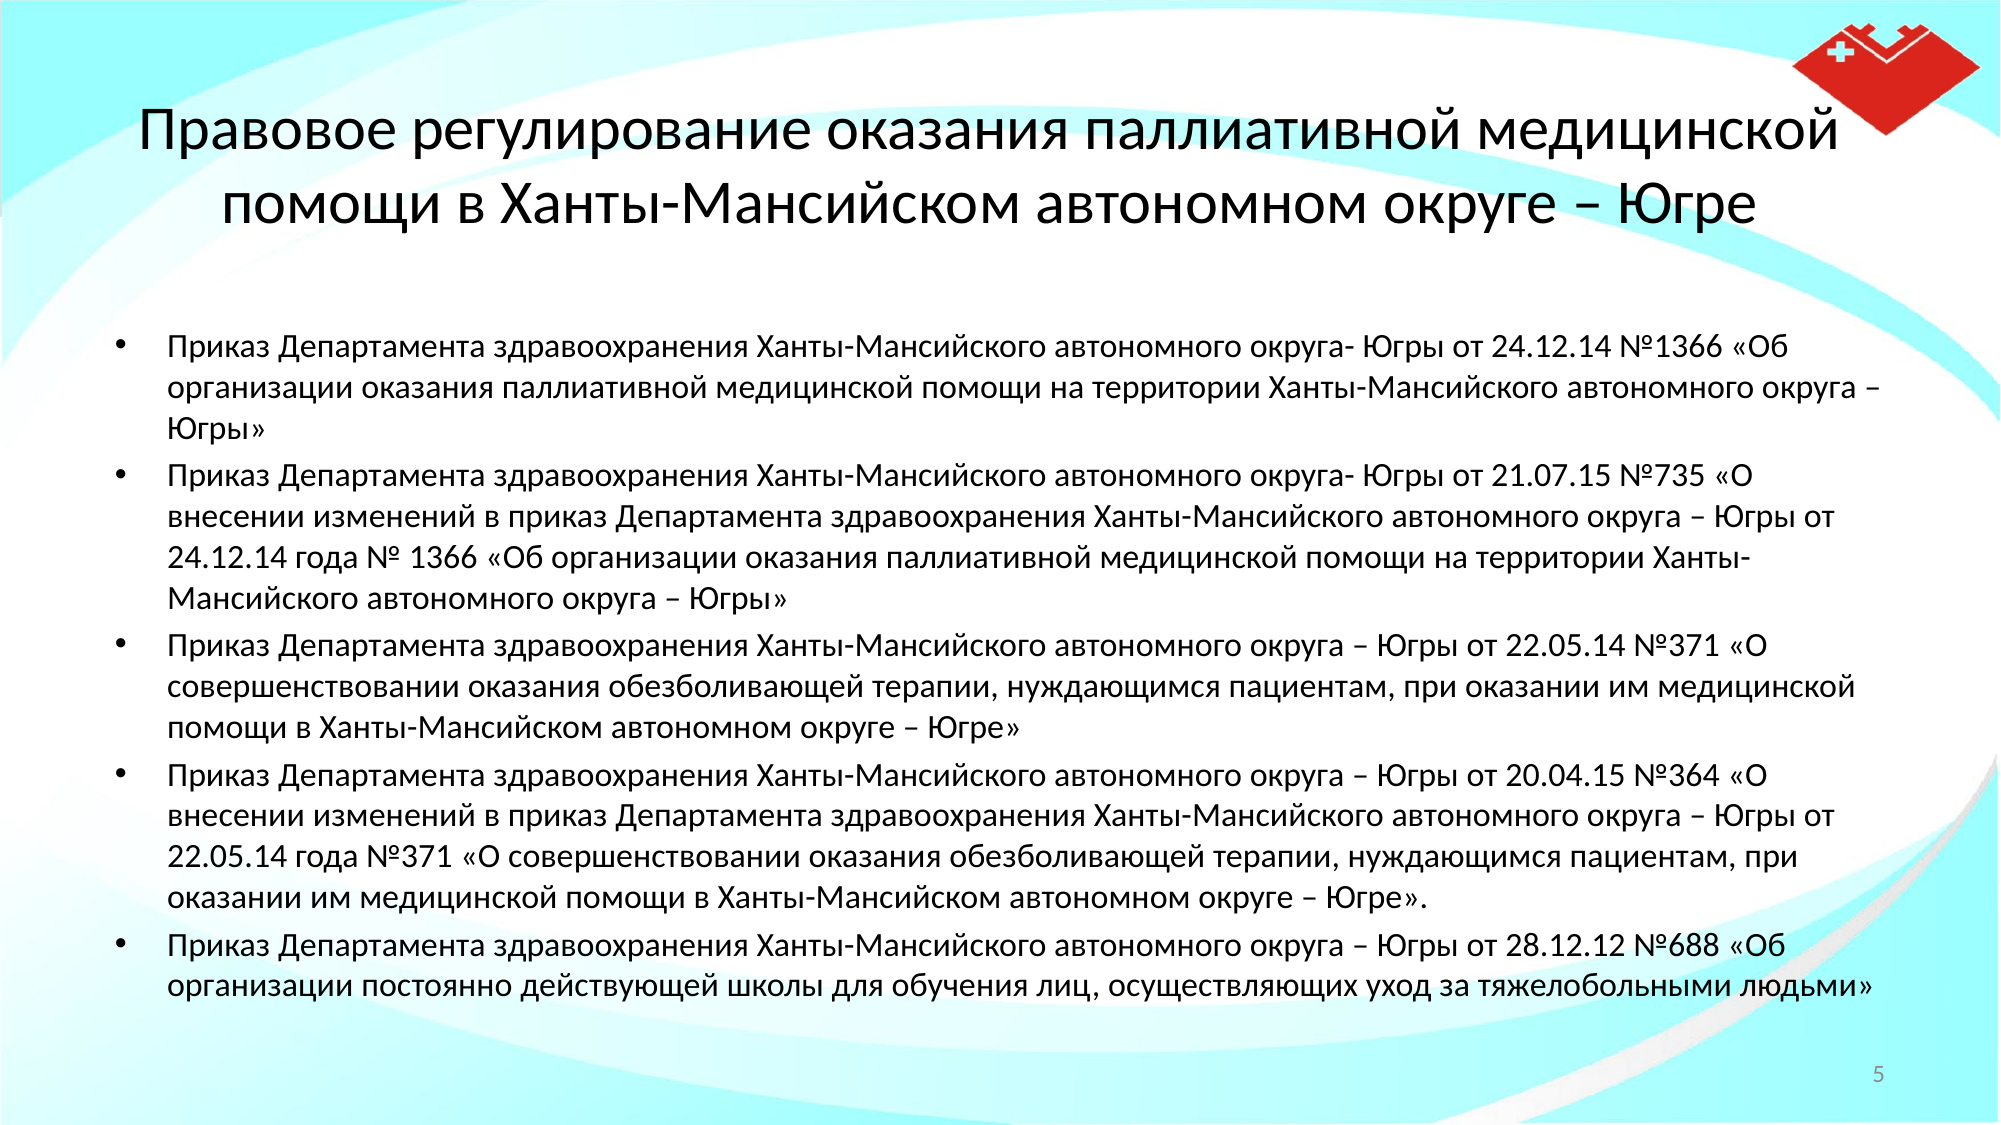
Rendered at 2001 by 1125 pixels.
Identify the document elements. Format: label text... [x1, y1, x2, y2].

title Правовое регулирование оказания паллиативной медицинской помощи в Ханты-Мансийском автономном округе – Югре [90, 67, 1891, 256]
picture [0, 0, 2000, 1125]
slide_number 5 [1433, 1042, 1900, 1103]
list Приказ Департамента здравоохранения Ханты-Мансийского автономного округа- Югры от 24.12.14 №1366 «Об организации оказания паллиативной медицинской помощи на территории Ханты-Мансийского автономного округа – Югры» Приказ Департамента здравоохранения Ханты-Мансийского автономного округа- Югры от 21.07.15 №735 «О внесении изменений в приказ Департамента здравоохранения Ханты-Мансийского автономного округа – Югры от 24.12.14 года № 1366 «Об организации оказания паллиативной медицинской помощи на территории Ханты-Мансийского автономного округа – Югры» Приказ Департамента здравоохранения Ханты-Мансийского автономного округа – Югры от 22.05.14 №371 «О совершенствовании оказания обезболивающей терапии, нуждающимся пациентам, при оказании им медицинской помощи в Ханты-Мансийском автономном округе – Югре» Приказ Департамента здравоохранения Ханты-Мансийского автономного округа – Югры от 20.04.15 №364 «О внесении изменений в приказ Департамента здравоохранения Ханты-Мансийского автономного округа – Югры от 22.05.14 года №371 «О совершенствовании оказания обезболивающей терапии, нуждающимся пациентам, при оказании им медицинской помощи в Ханты-Мансийском автономном округе – Югре». Приказ Департамента здравоохранения Ханты-Мансийского автономного округа – Югры от 28.12.12 №688 «Об организации постоянно действующей школы для обучения лиц, осуществляющих уход за тяжелобольными людьми» [99, 316, 1900, 1059]
